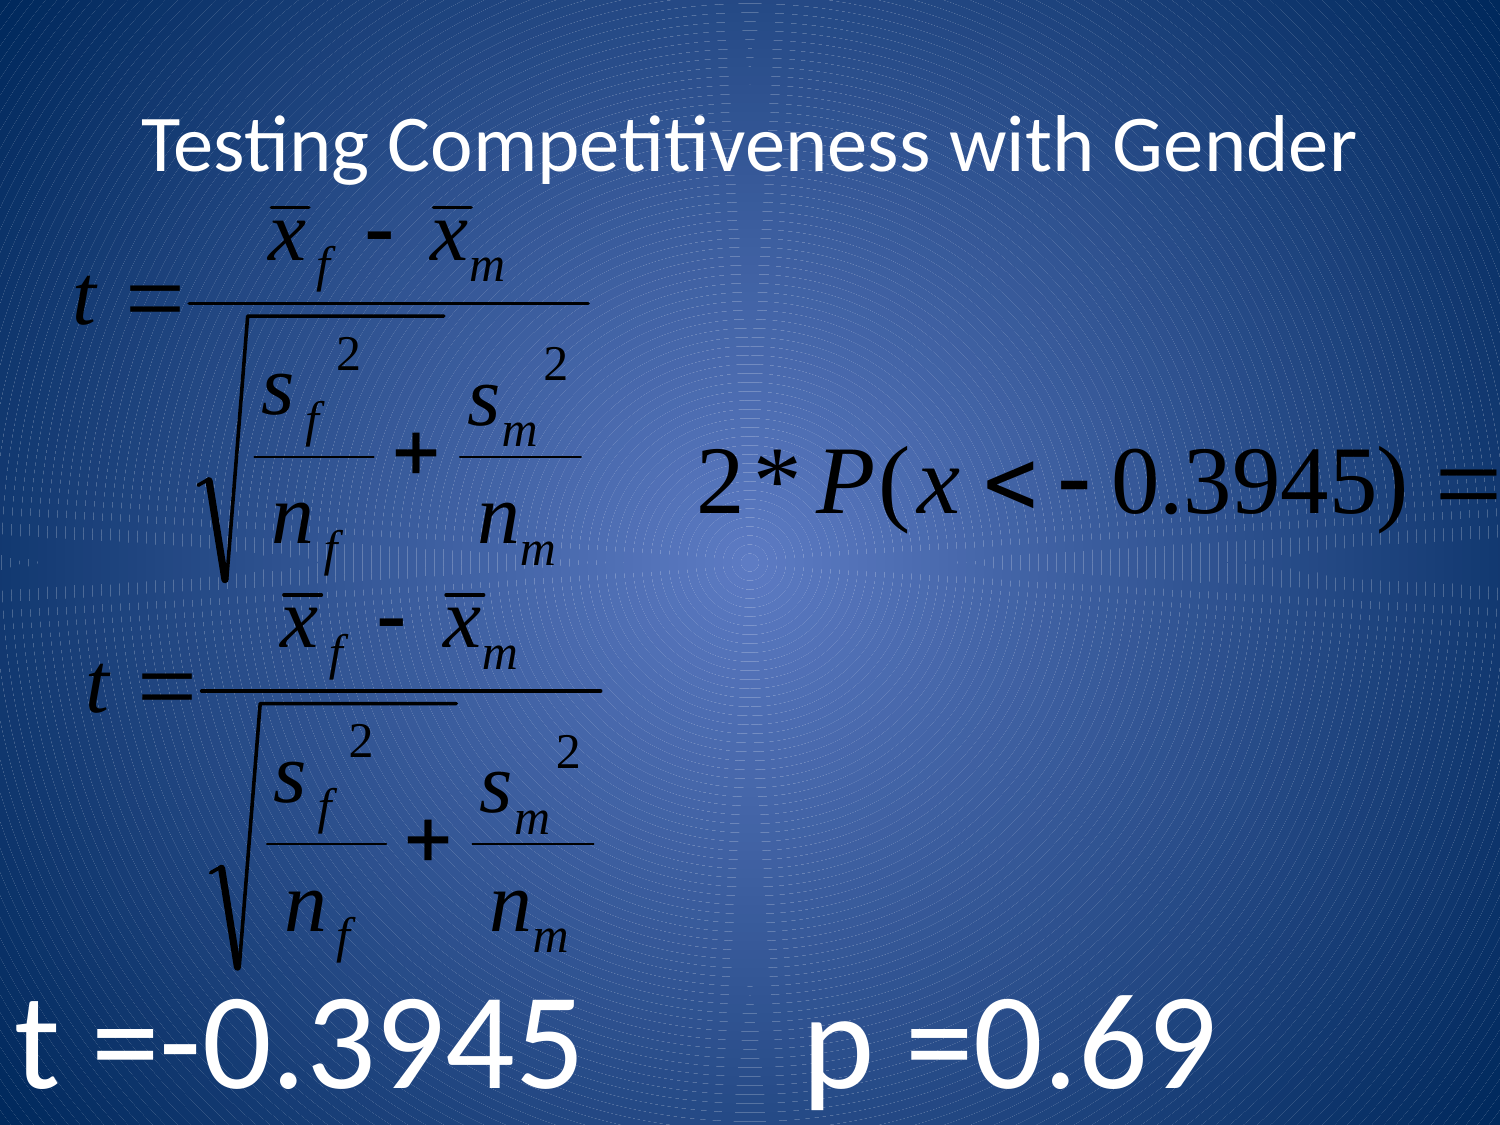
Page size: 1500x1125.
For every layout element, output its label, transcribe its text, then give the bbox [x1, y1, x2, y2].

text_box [681, 424, 1498, 555]
title Testing Competitiveness with Gender [75, 45, 1425, 233]
text_box t =-0.3945 [0, 943, 787, 1123]
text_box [74, 562, 618, 992]
text_box p =0.69 [787, 943, 1500, 1123]
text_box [62, 174, 606, 604]
